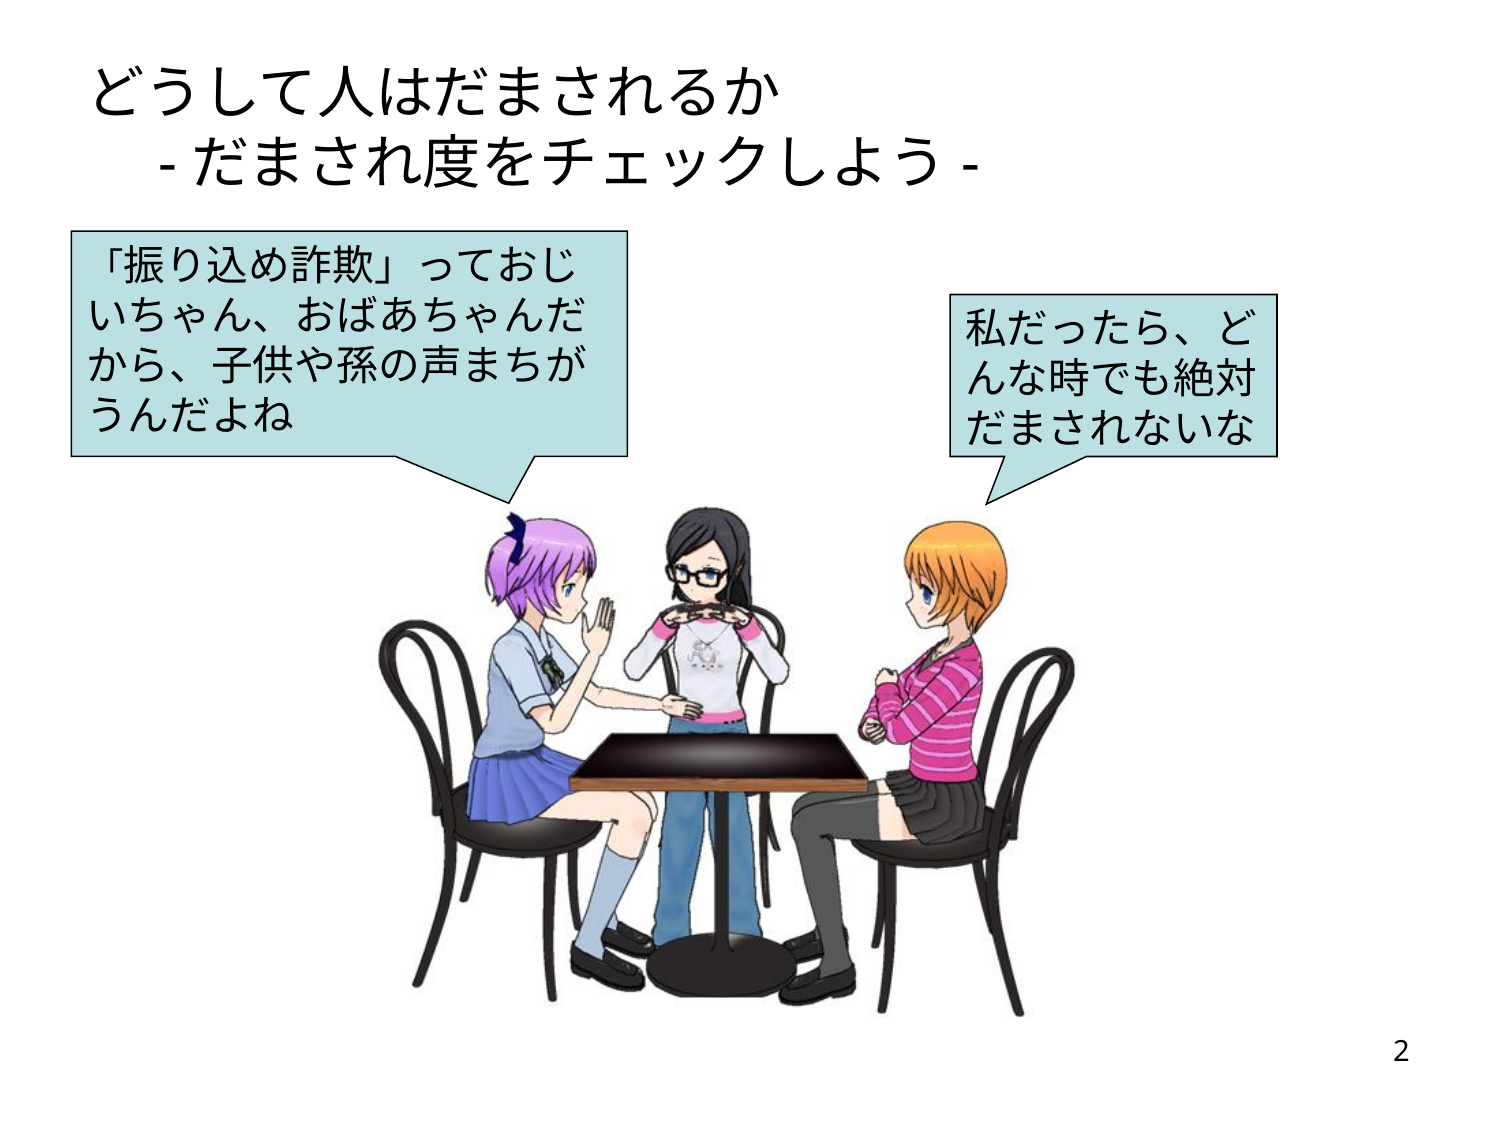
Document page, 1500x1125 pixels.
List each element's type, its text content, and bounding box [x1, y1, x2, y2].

text_box 私だったら、どんな時でも絶対だまされないな [950, 294, 1278, 483]
slide_number 2 [1074, 1024, 1425, 1103]
picture [369, 483, 1084, 1025]
text_box 「振り込め詐欺」っておじいちゃん、おばあちゃんだから、子供や孫の声まちがうんだよね [71, 231, 628, 483]
text_box どうして人はだまされるか -だまされ度をチェックしよう- [71, 47, 1382, 203]
